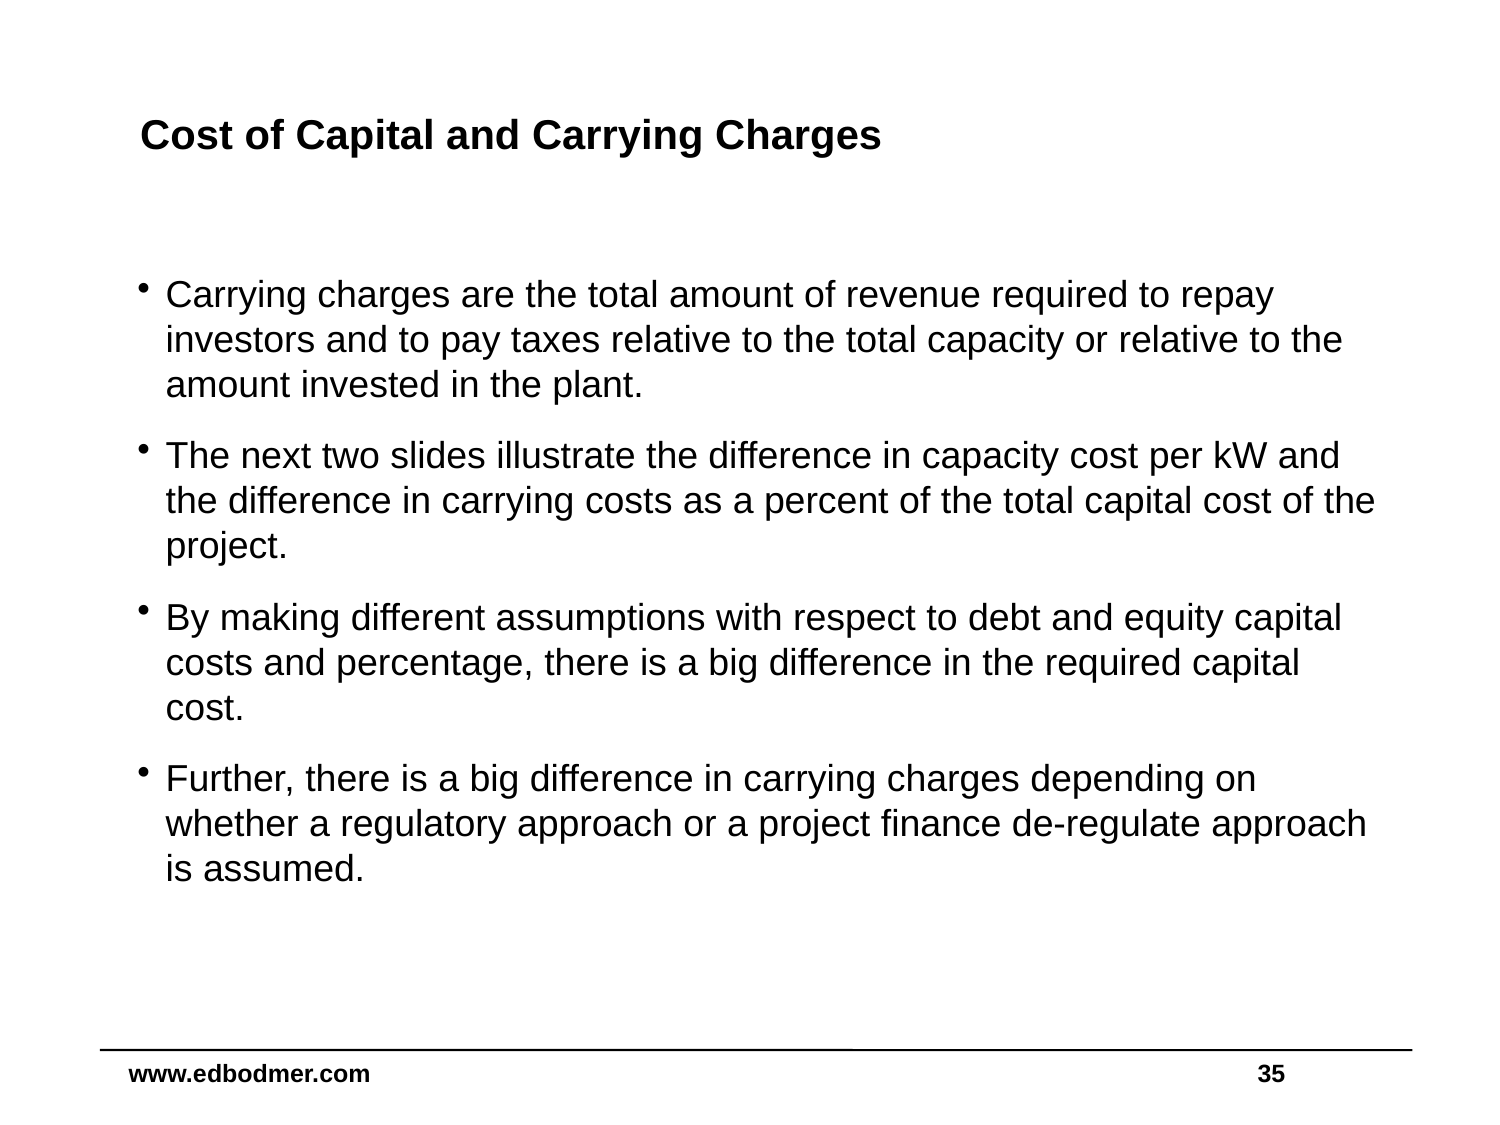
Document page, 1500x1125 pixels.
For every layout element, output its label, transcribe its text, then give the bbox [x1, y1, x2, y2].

title Cost of Capital and Carrying Charges [124, 99, 1288, 226]
list Carrying charges are the total amount of revenue required to repay investors and to pay taxes relative to the total capacity or relative to the amount invested in the plant. The next two slides illustrate the difference in capacity cost per kW and the difference in carrying costs as a percent of the total capital cost of the project. By making different assumptions with respect to debt and equity capital costs and percentage, there is a big difference in the required capital cost. Further, there is a big difference in carrying charges depending on whether a regulatory approach or a project finance de-regulate approach is assumed. [112, 262, 1401, 1026]
